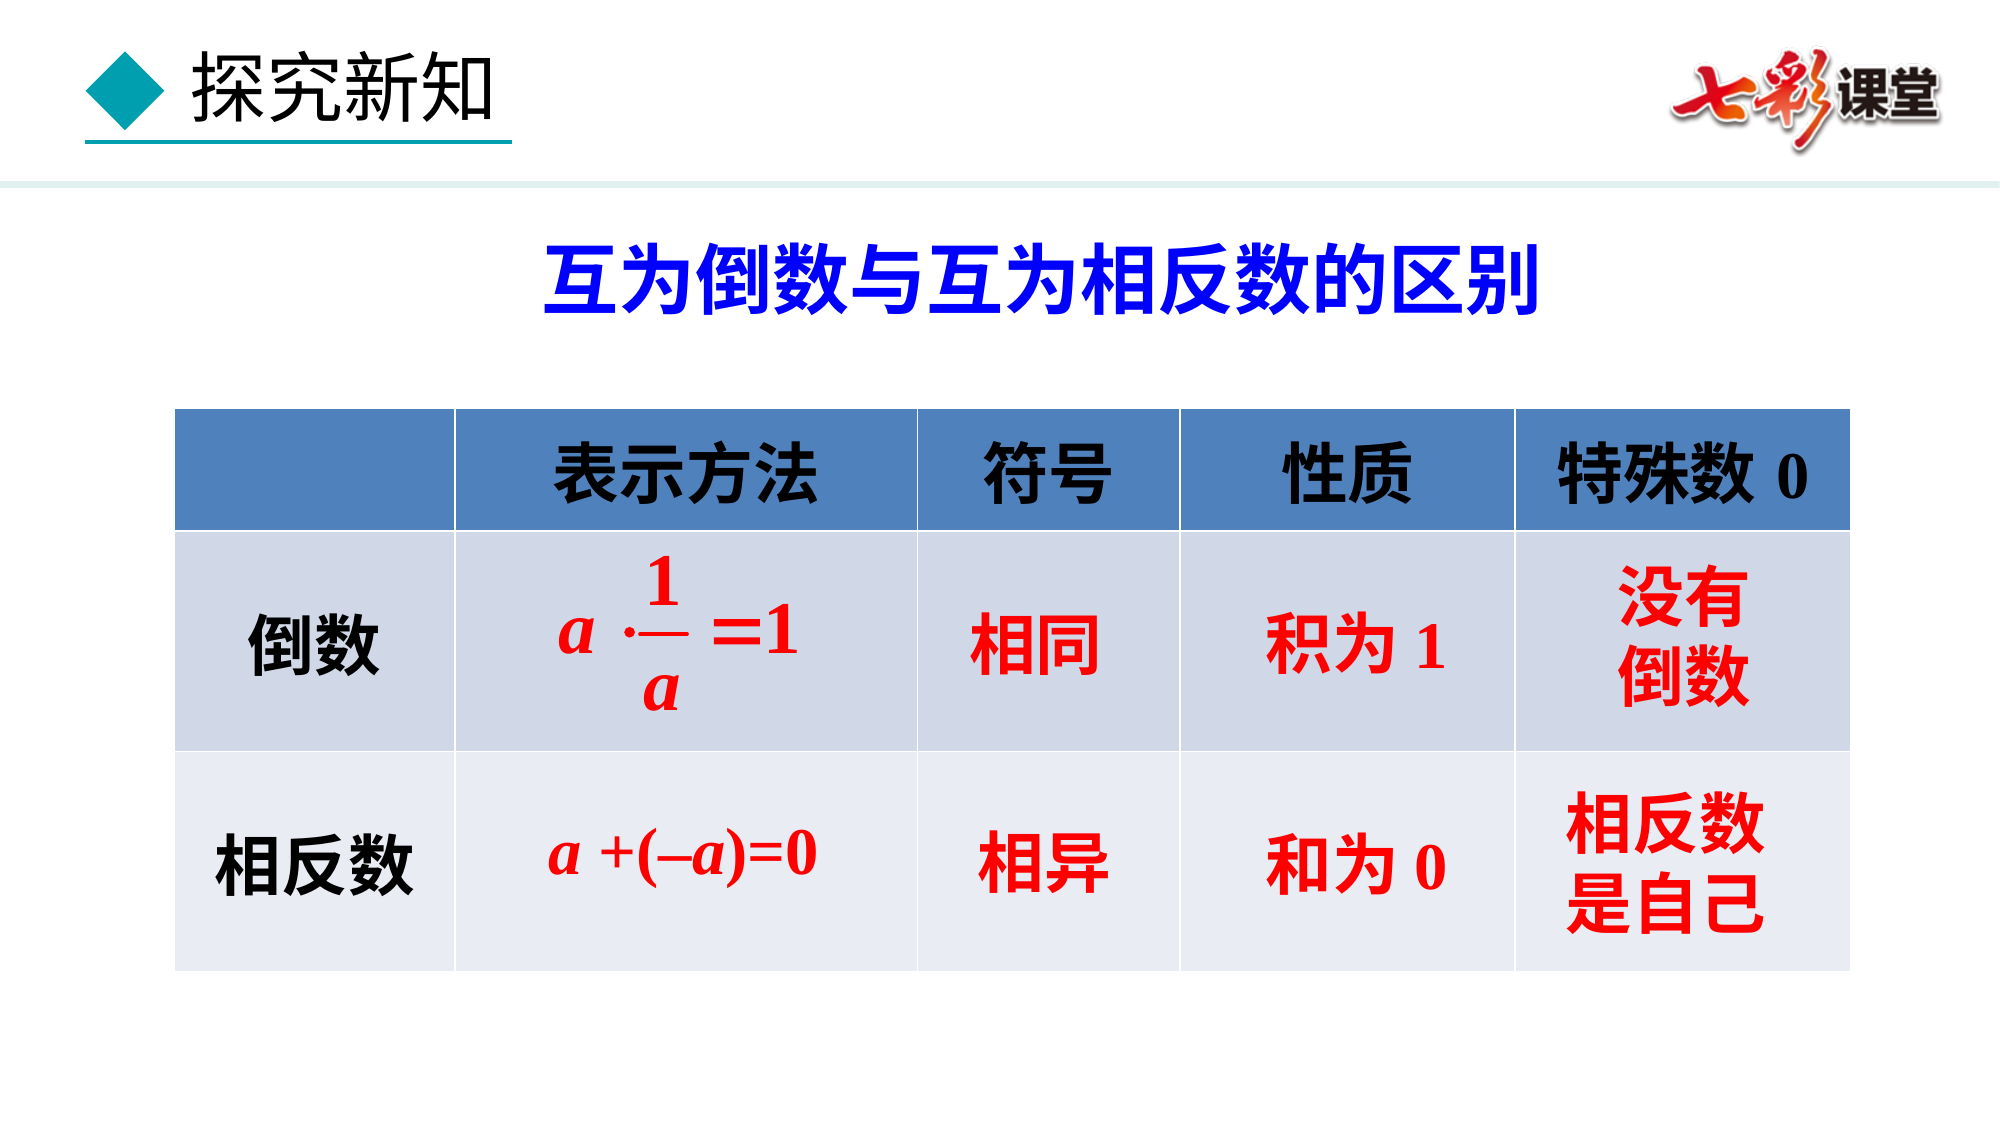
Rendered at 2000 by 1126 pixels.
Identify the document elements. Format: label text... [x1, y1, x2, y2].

picture [1666, 42, 1948, 157]
table_cell [1181, 532, 1514, 751]
table_cell [456, 752, 917, 971]
table_header 表示方法 [456, 409, 917, 530]
table_cell [918, 532, 1179, 751]
table_header 符号 [918, 409, 1179, 530]
text_box 积为1 [1245, 575, 1539, 692]
text_box a +(–a)=0 [528, 798, 899, 899]
text_box 相异 [957, 794, 1216, 911]
table_header 特殊数0 [1516, 409, 1850, 530]
text_box 互为倒数与互为相反数的区别 [461, 221, 1624, 335]
table_cell 倒数 [175, 532, 454, 751]
table_cell [918, 752, 1179, 971]
table_cell [1516, 752, 1850, 971]
table_header 性质 [1181, 409, 1514, 530]
text_box 没有倒数 [1597, 545, 1810, 726]
table_cell 相反数 [175, 752, 454, 971]
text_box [548, 529, 813, 729]
table_header [175, 409, 454, 530]
text_box 相同 [949, 577, 1207, 694]
text_box 和为0 [1245, 797, 1539, 913]
text_box 相反数是自己 [1545, 771, 1834, 952]
table_cell [1181, 752, 1514, 971]
table_cell [456, 532, 917, 751]
table_cell [1516, 532, 1850, 751]
